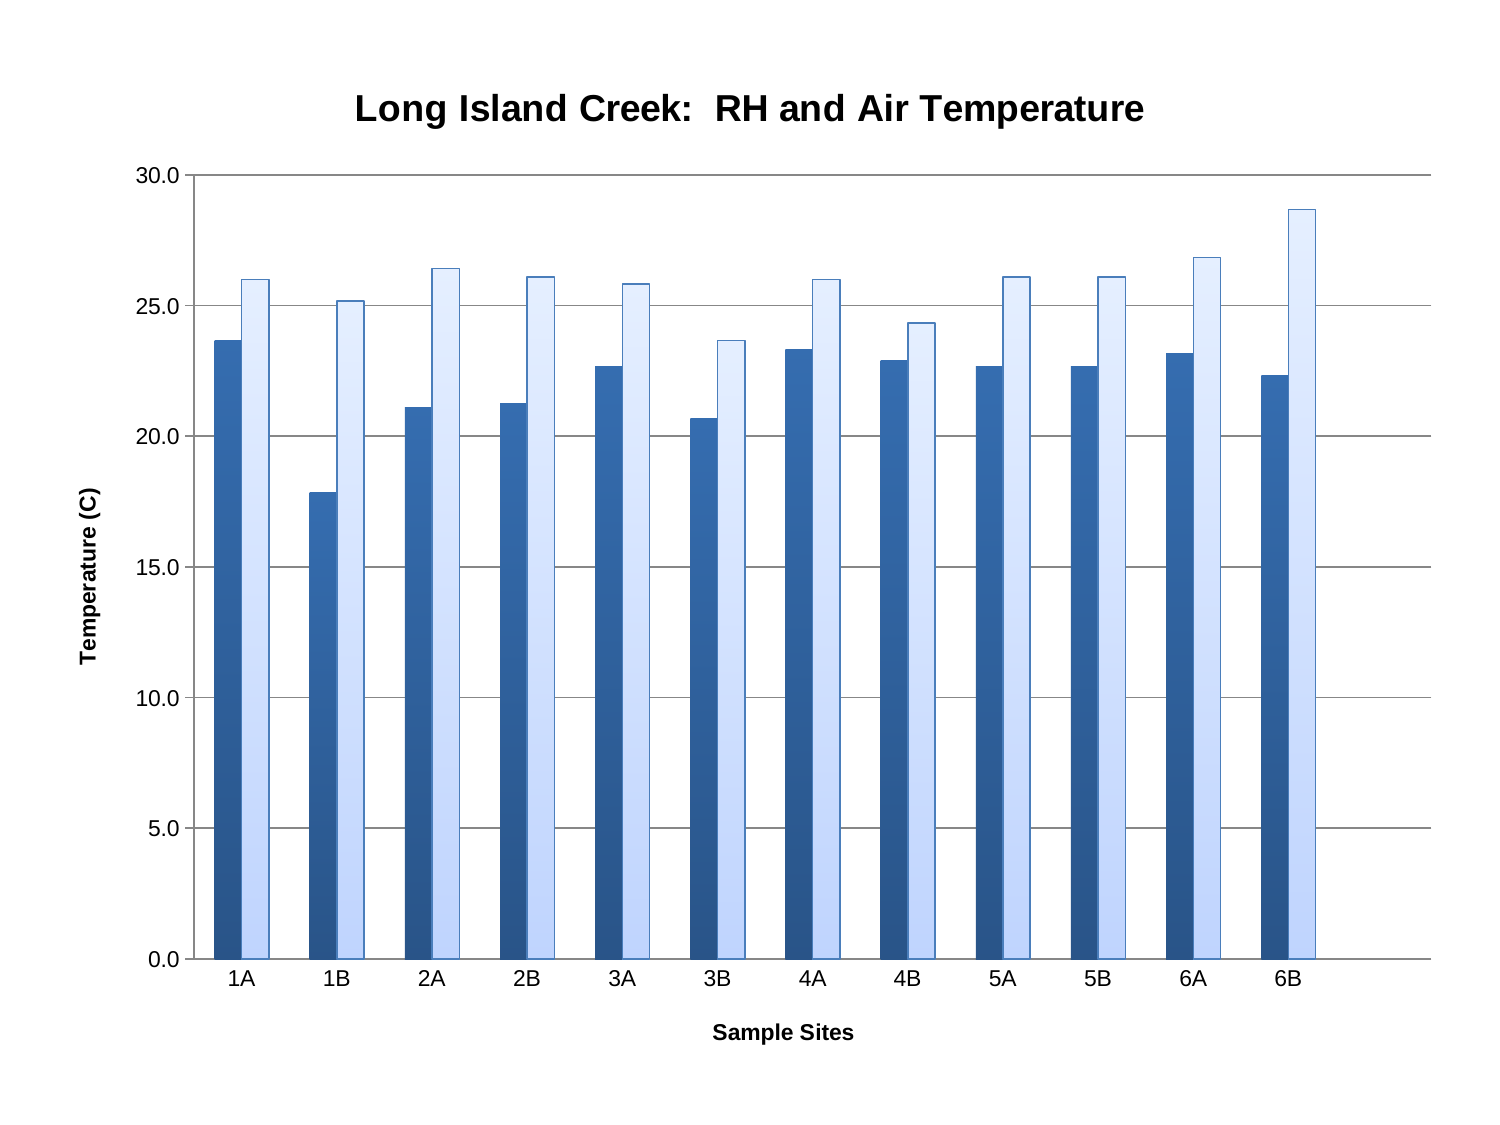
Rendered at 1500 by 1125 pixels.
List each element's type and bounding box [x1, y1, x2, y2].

chart [40, 47, 1460, 1078]
